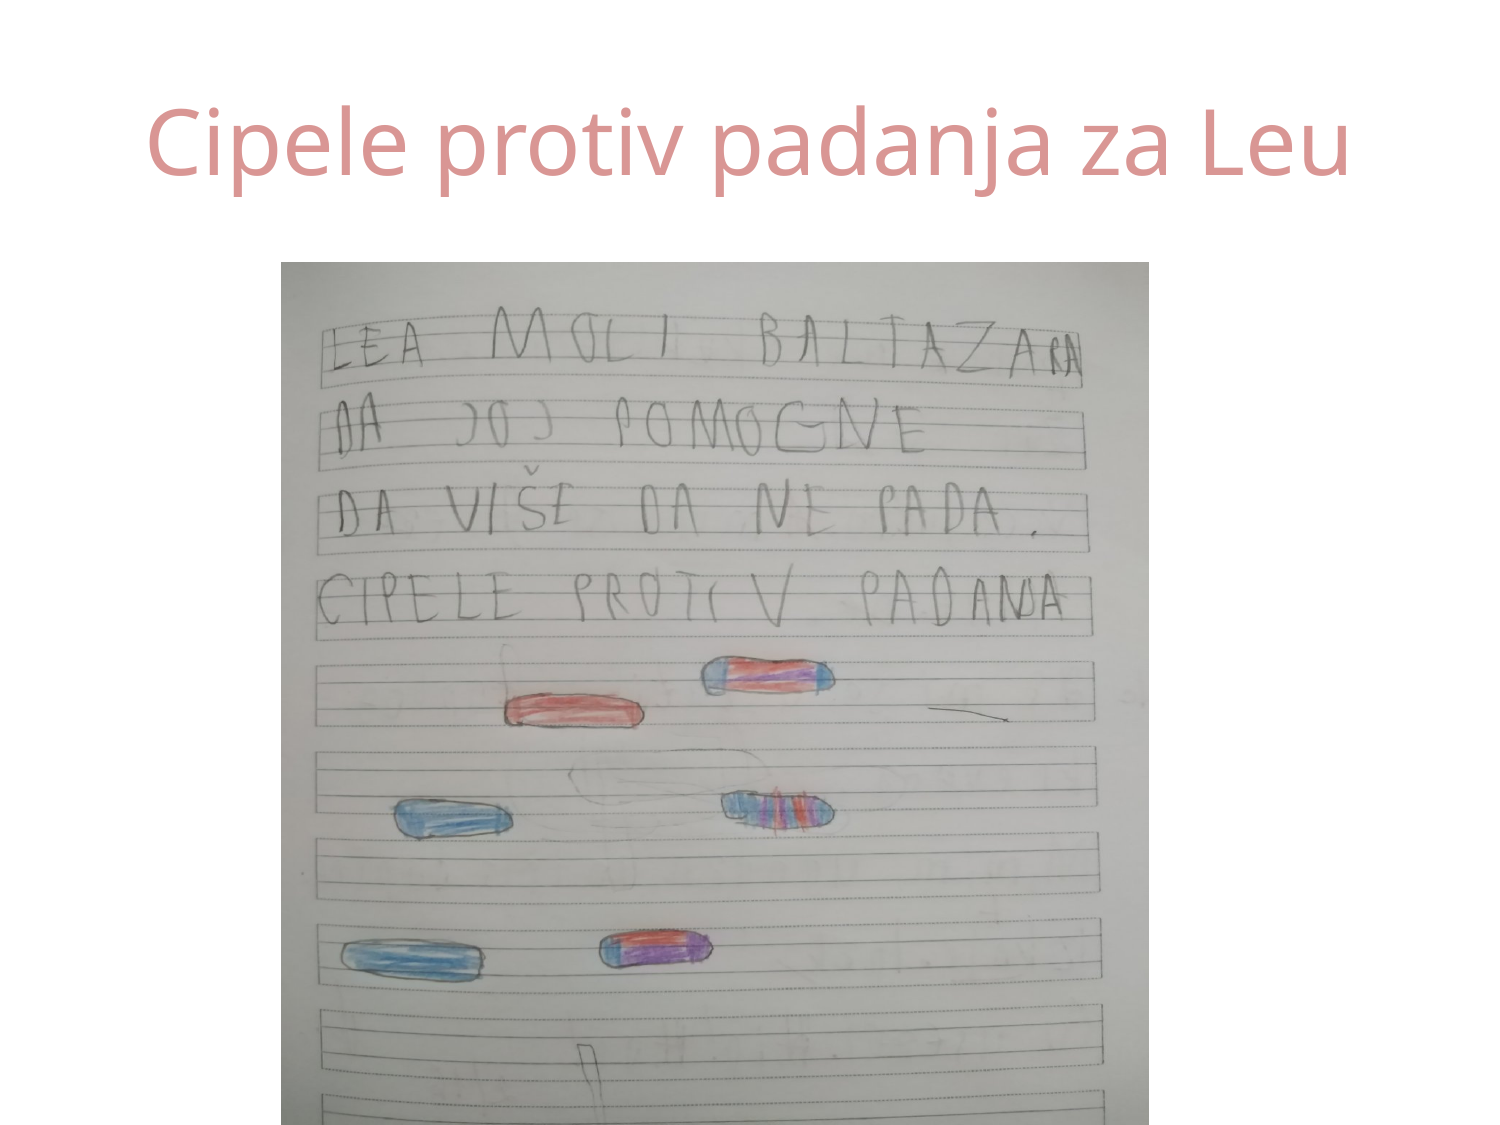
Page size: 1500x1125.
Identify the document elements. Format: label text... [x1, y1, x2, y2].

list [280, 262, 1149, 1125]
title Cipele protiv padanja za Leu [75, 45, 1425, 233]
